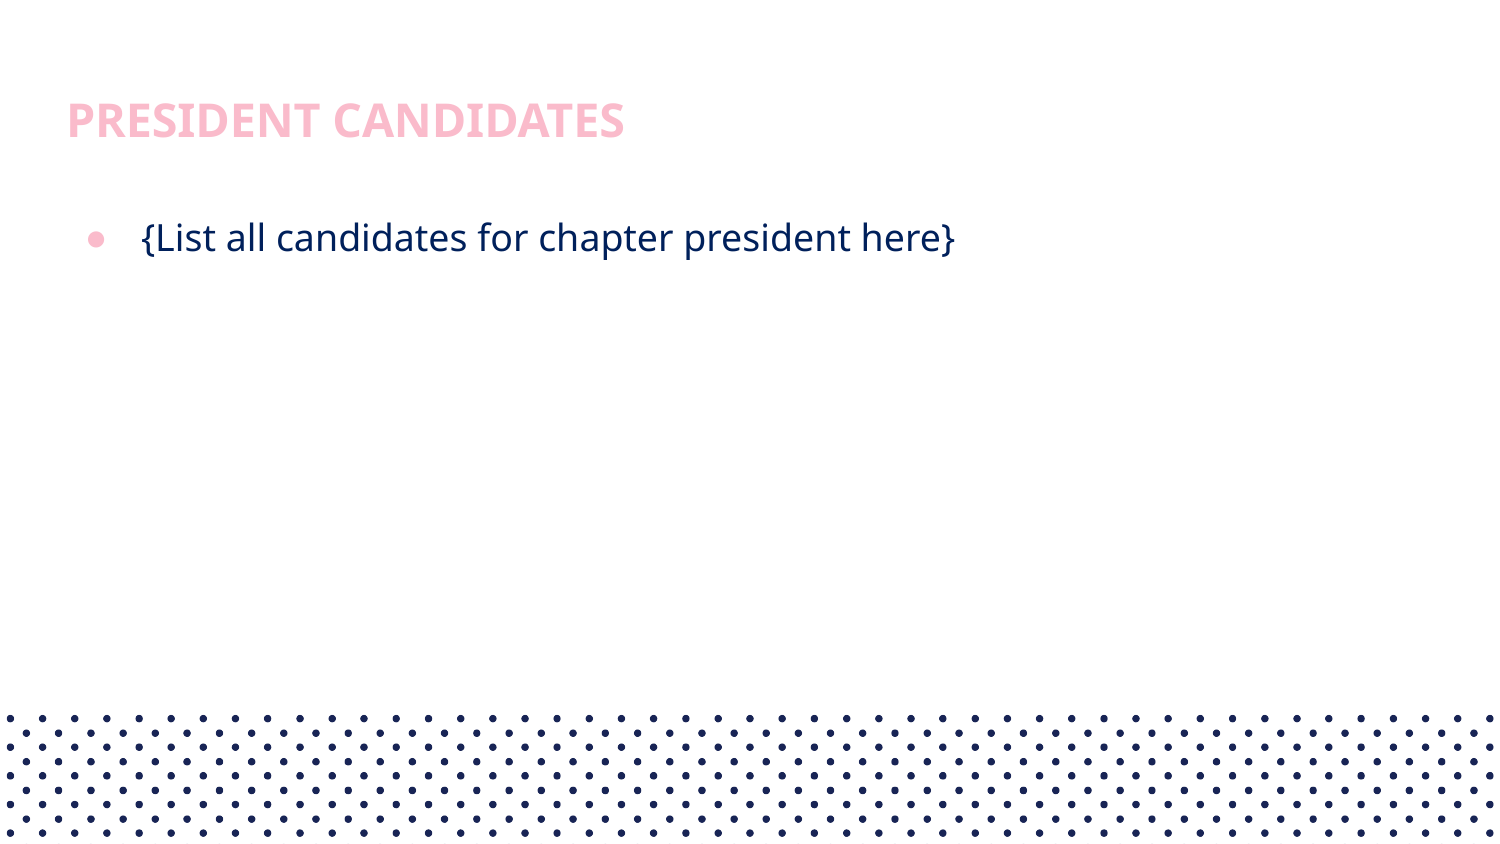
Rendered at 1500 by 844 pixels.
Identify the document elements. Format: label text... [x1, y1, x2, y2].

list {List all candidates for chapter president here} [51, 189, 1378, 750]
title PRESIDENT CANDIDATES [51, 72, 1449, 167]
picture [0, 711, 1500, 844]
